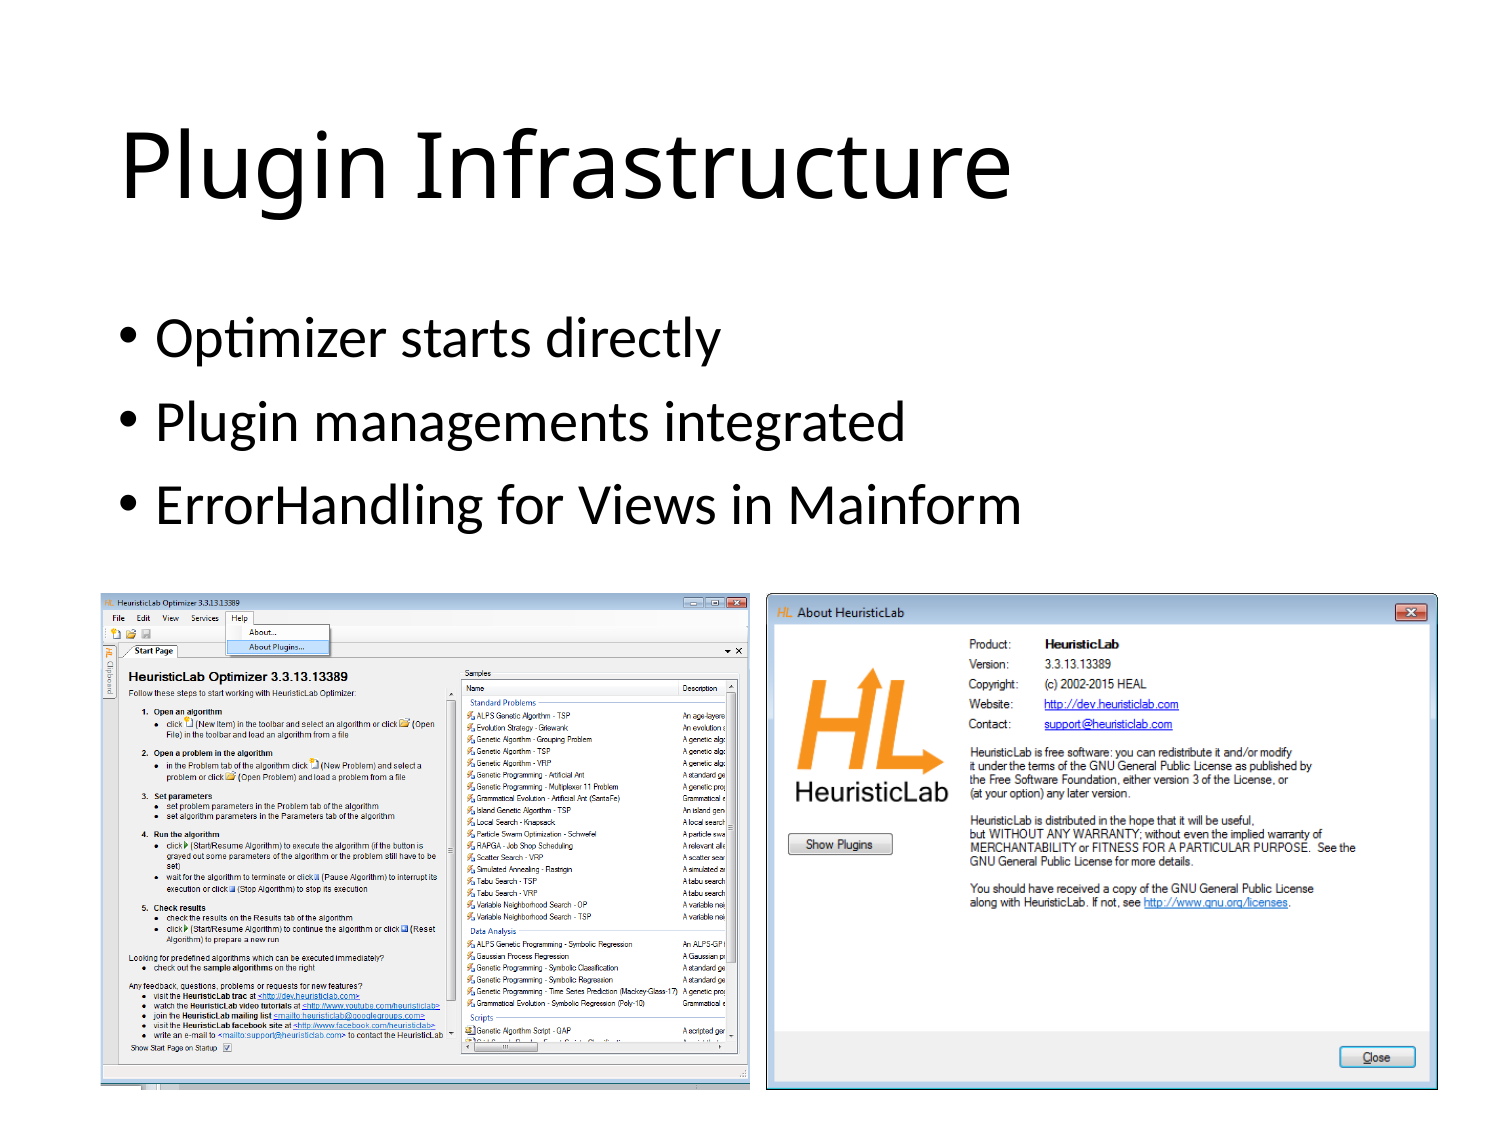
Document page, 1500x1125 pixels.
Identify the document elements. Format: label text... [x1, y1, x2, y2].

list Optimizer starts directly Plugin managements integrated ErrorHandling for Views in Mainform [103, 299, 1397, 1014]
title Plugin Infrastructure [103, 59, 1397, 278]
picture [766, 593, 1438, 1090]
picture [100, 593, 750, 1090]
